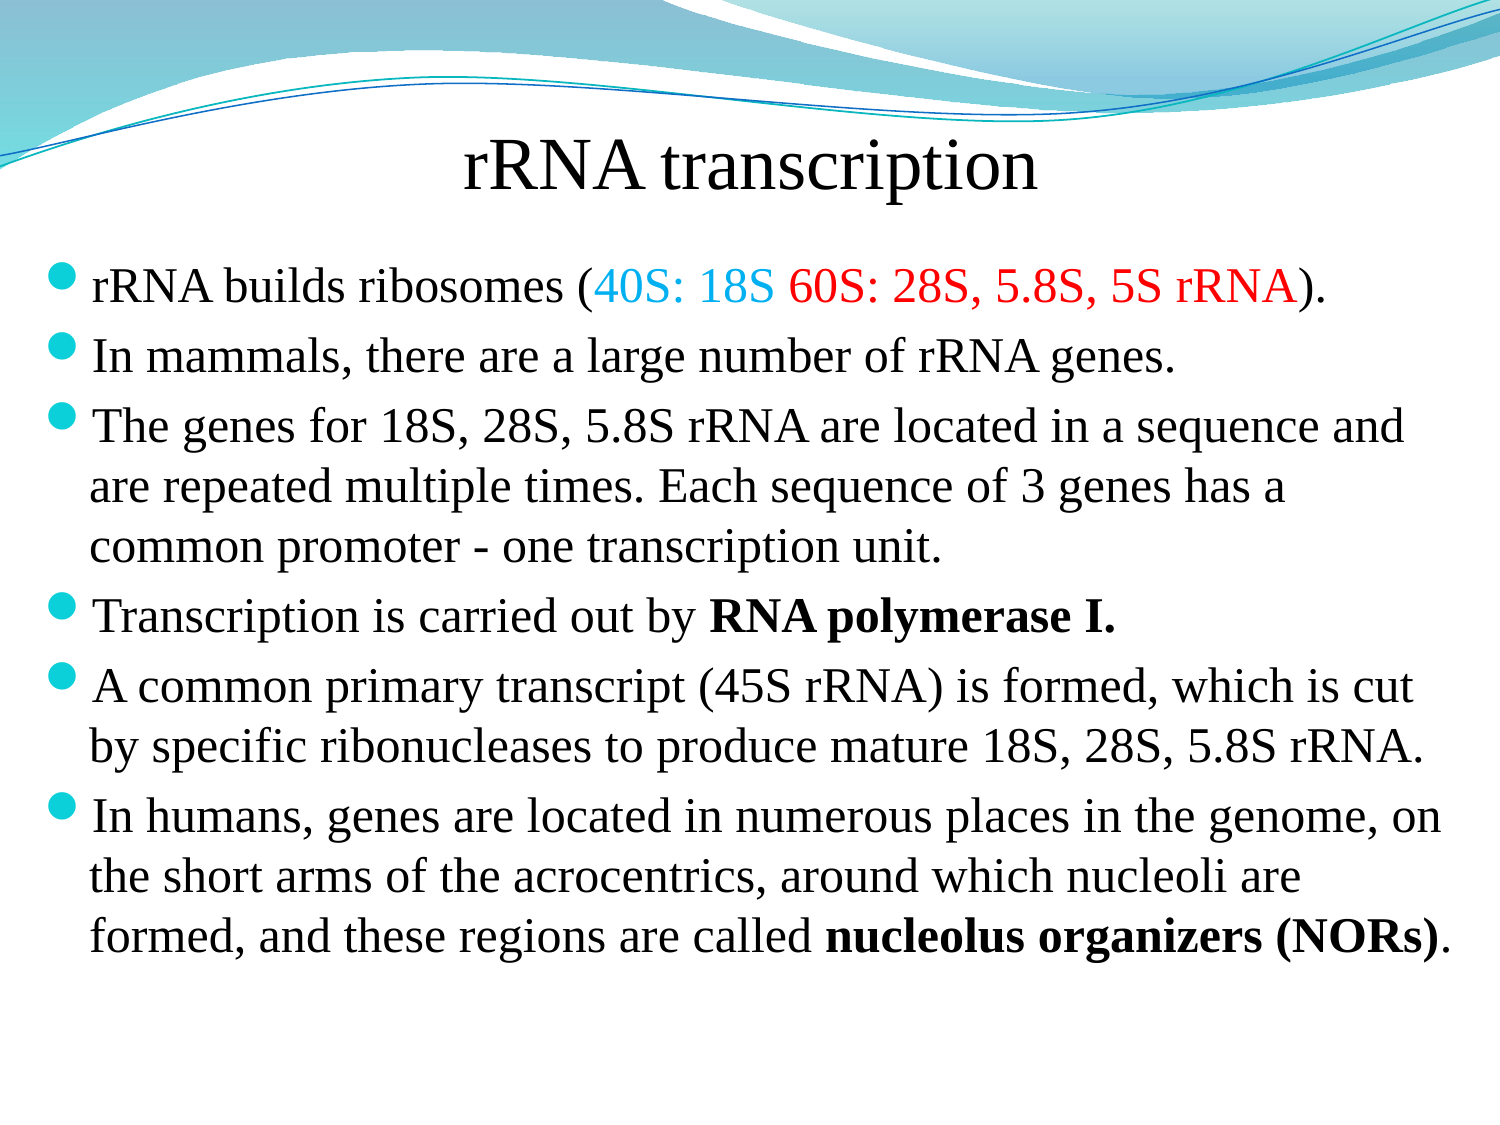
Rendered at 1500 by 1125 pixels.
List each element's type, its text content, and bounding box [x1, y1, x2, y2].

list rRNA builds ribosomes (40S: 18S 60S: 28S, 5.8S, 5S rRNA). In mammals, there are a large number of rRNA genes. The genes for 18S, 28S, 5.8S rRNA are located in a sequence and are repeated multiple times. Each sequence of 3 genes has a common promoter - one transcription unit. Transcription is carried out by RNA polymerase I. A common primary transcript (45S rRNA) is formed, which is cut by specific ribonucleases to produce mature 18S, 28S, 5.8S rRNA. In humans, genes are located in numerous places in the genome, on the short arms of the acrocentrics, around which nucleoli are formed, and these regions are called nucleolus organizers (NORs). [29, 244, 1471, 1125]
title rRNA transcription [76, 87, 1427, 205]
